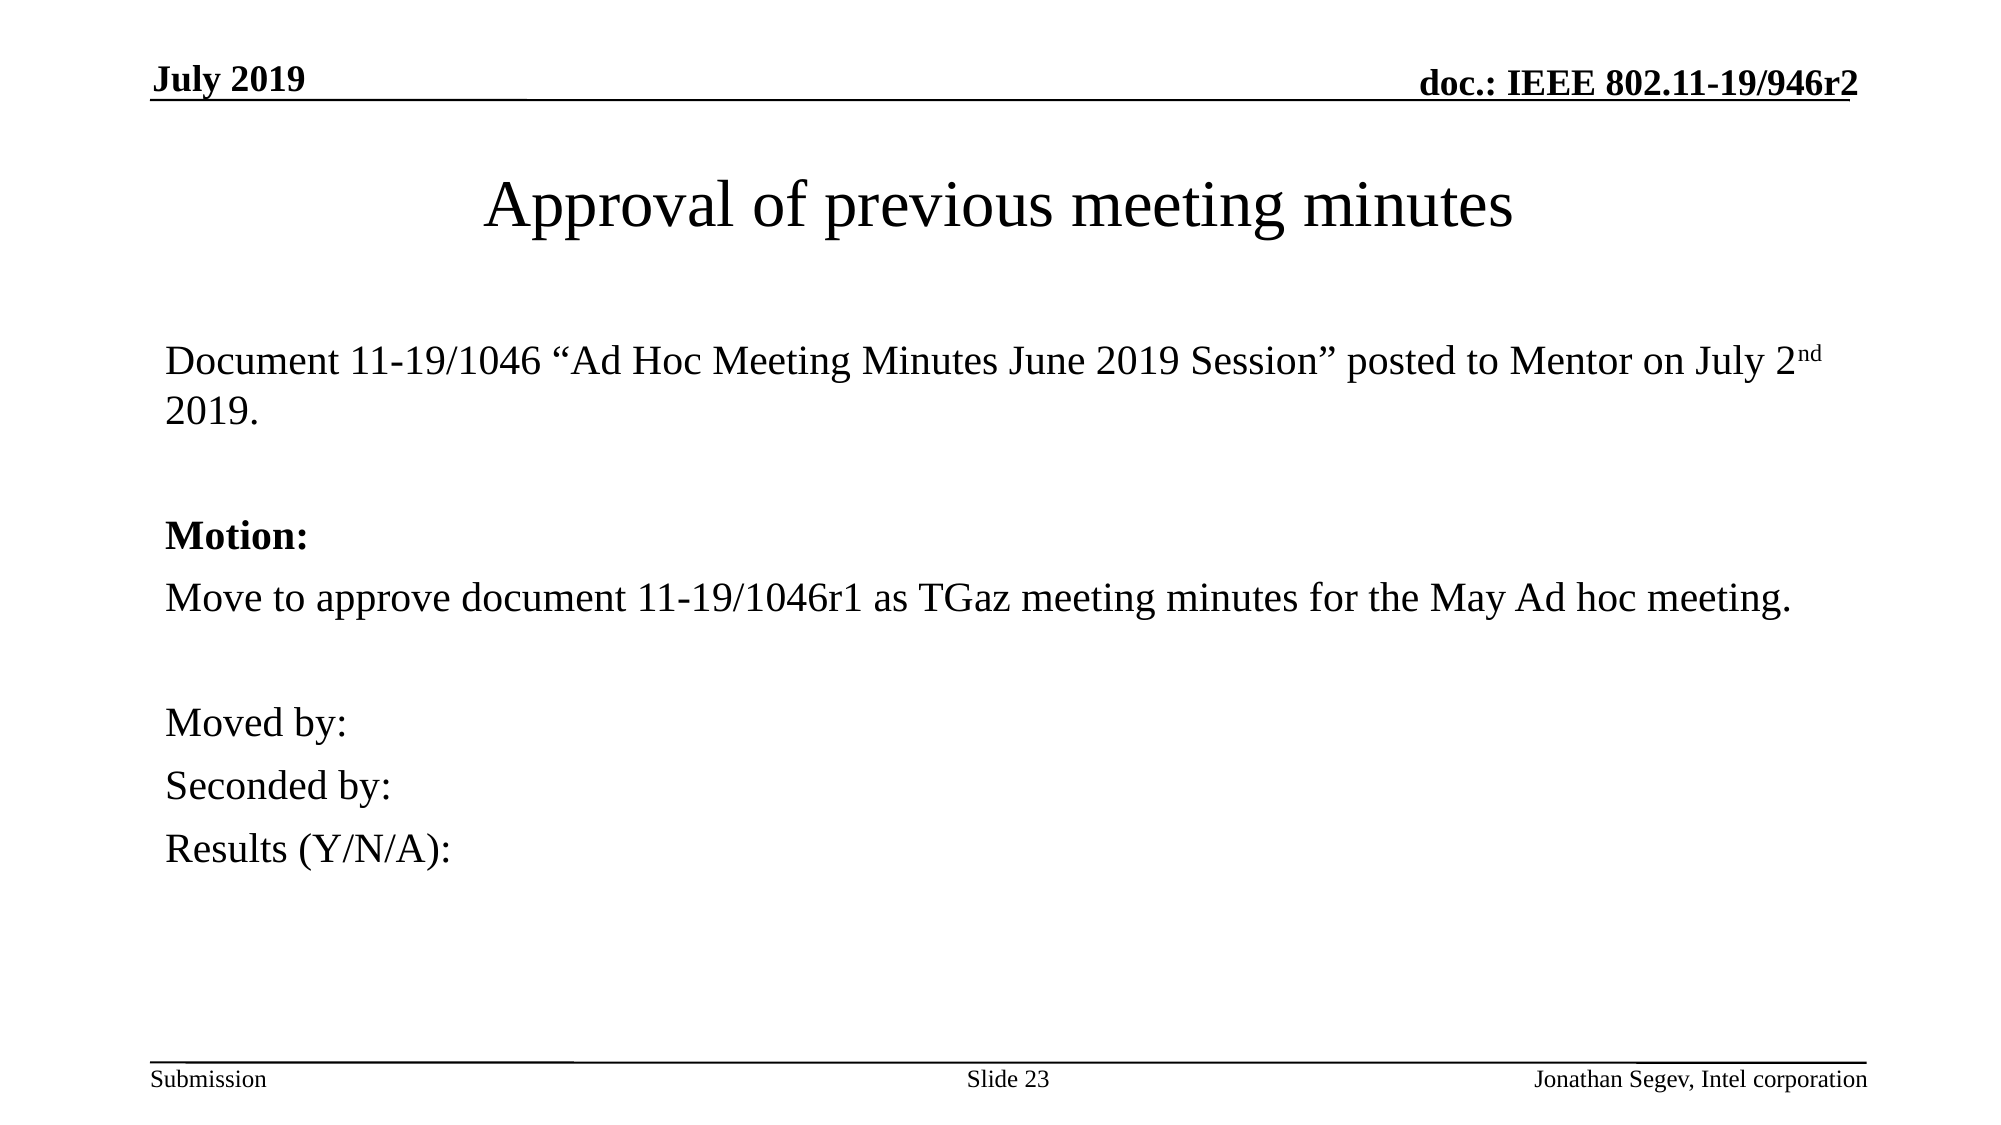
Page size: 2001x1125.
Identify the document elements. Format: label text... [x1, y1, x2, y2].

footer Jonathan Segev, Intel corporation [1171, 1061, 1869, 1093]
slide_number Slide 23 [950, 1061, 1067, 1123]
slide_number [152, 54, 563, 100]
list Document 11-19/1046 “Ad Hoc Meeting Minutes June 2019 Session” posted to Mentor on July 2nd 2019. Motion: Move to approve document 11-19/1046r1 as TGaz meeting minutes for the May Ad hoc meeting. Moved by: Seconded by: Results (Y/N/A): [149, 324, 1850, 1000]
title Approval of previous meeting minutes [149, 112, 1850, 288]
